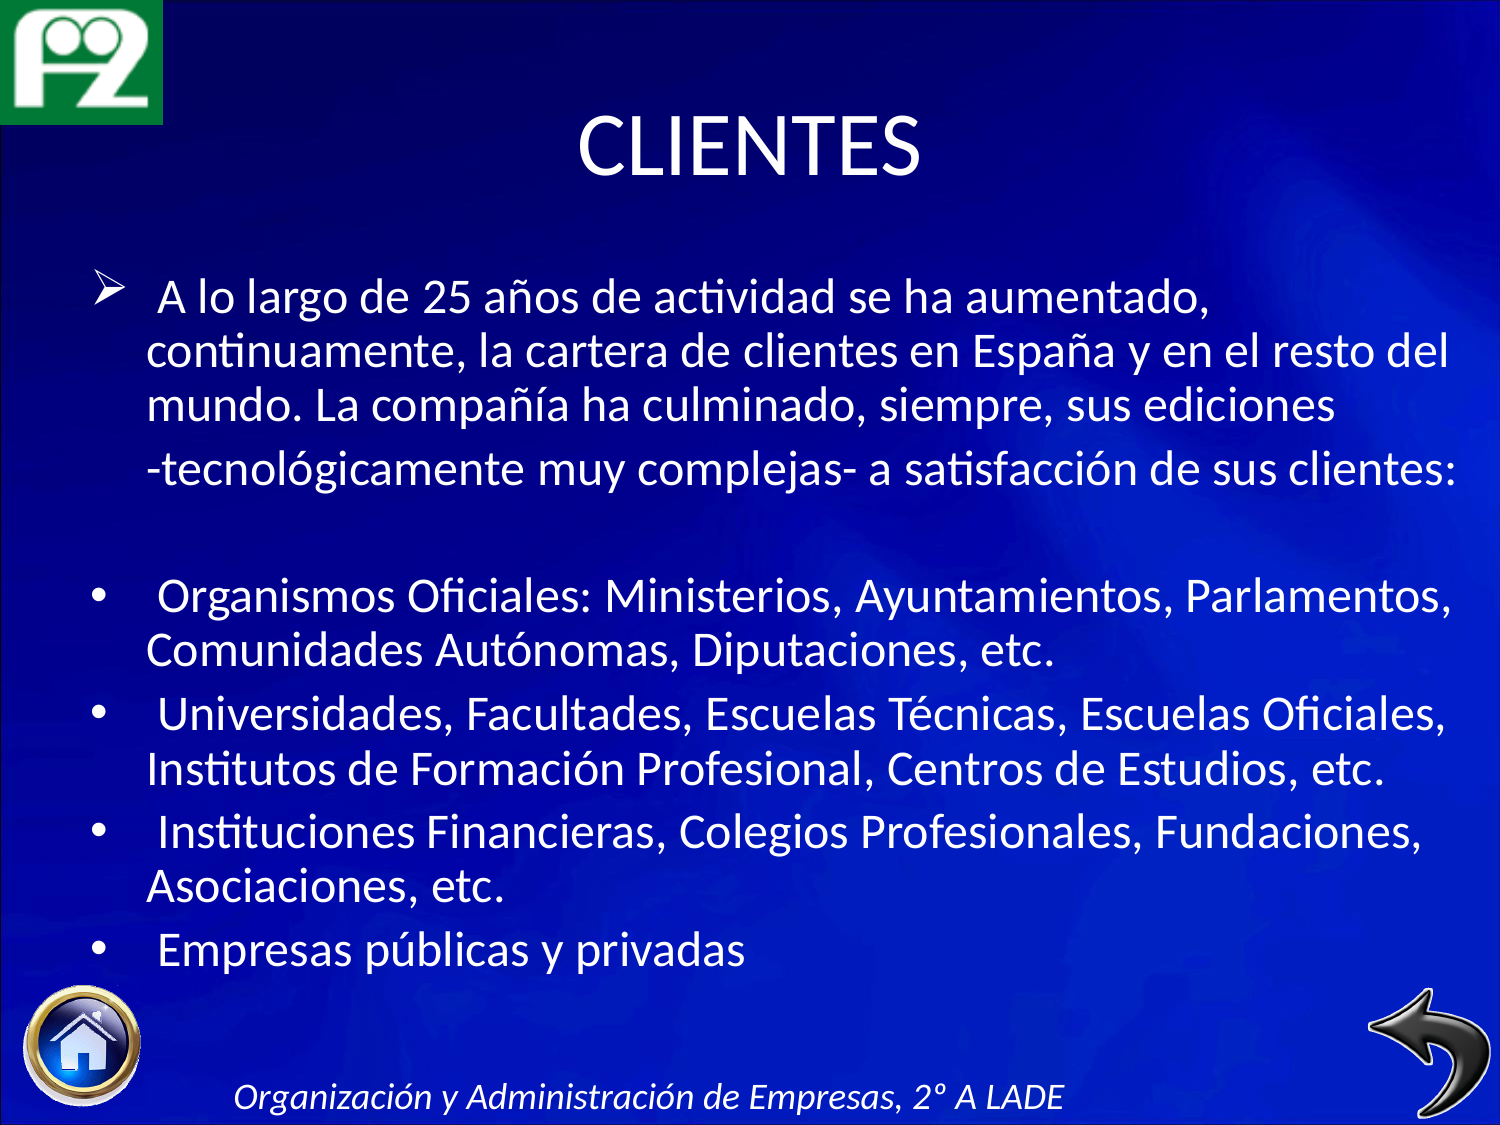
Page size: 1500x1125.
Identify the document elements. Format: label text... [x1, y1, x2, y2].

list A lo largo de 25 años de actividad se ha aumentado, continuamente, la cartera de clientes en España y en el resto del mundo. La compañía ha culminado, siempre, sus ediciones -tecnológicamente muy complejas- a satisfacción de sus clientes: Organismos Oficiales: Ministerios, Ayuntamientos, Parlamentos, Comunidades Autónomas, Diputaciones, etc. Universidades, Facultades, Escuelas Técnicas, Escuelas Oficiales, Institutos de Formación Profesional, Centros de Estudios, etc. Instituciones Financieras, Colegios Profesionales, Fundaciones, Asociaciones, etc. Empresas públicas y privadas [74, 262, 1500, 1095]
text_box Organización y Administración de Empresas, 2º A LADE [218, 1064, 1199, 1125]
picture [0, 0, 1500, 1125]
picture [1199, 983, 1500, 1125]
title CLIENTES [74, 44, 1426, 233]
